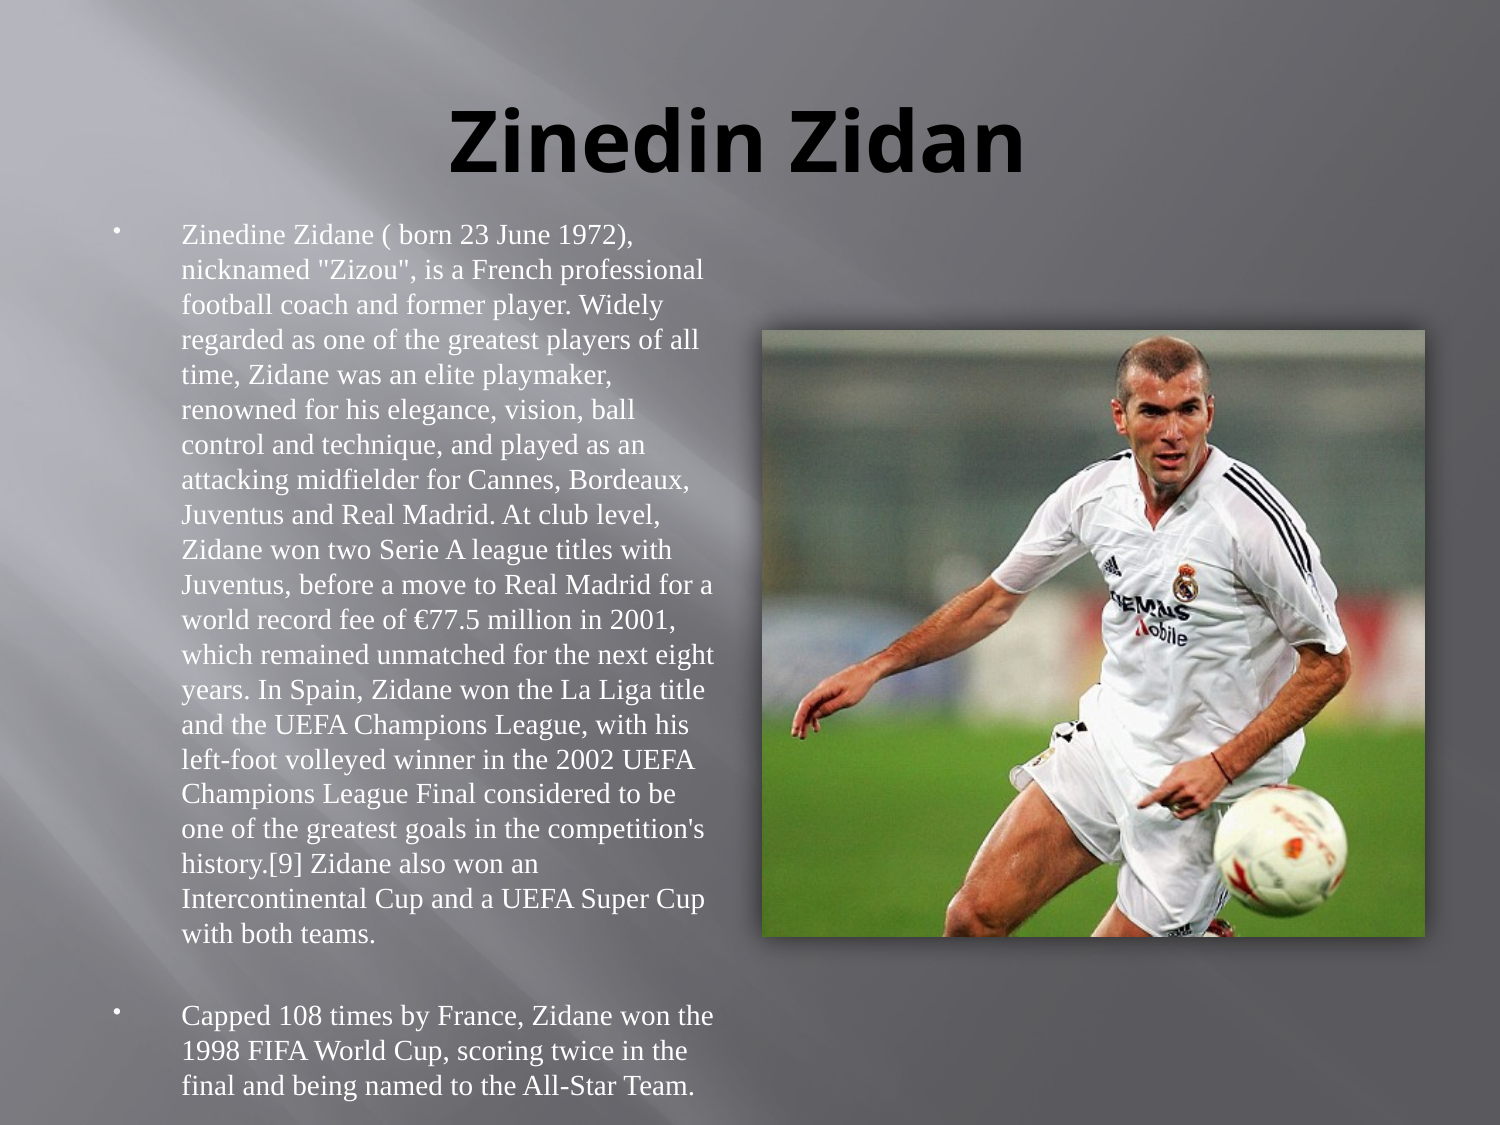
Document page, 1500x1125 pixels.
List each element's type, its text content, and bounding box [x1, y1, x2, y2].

title Zinedin Zidan [75, 45, 1425, 233]
list Zinedine Zidane ( born 23 June 1972), nicknamed "Zizou", is a French professional football coach and former player. Widely regarded as one of the greatest players of all time, Zidane was an elite playmaker, renowned for his elegance, vision, ball control and technique, and played as an attacking midfielder for Cannes, Bordeaux, Juventus and Real Madrid. At club level, Zidane won two Serie A league titles with Juventus, before a move to Real Madrid for a world record fee of €77.5 million in 2001, which remained unmatched for the next eight years. In Spain, Zidane won the La Liga title and the UEFA Champions League, with his left-foot volleyed winner in the 2002 UEFA Champions League Final considered to be one of the greatest goals in the competition's history.[9] Zidane also won an Intercontinental Cup and a UEFA Super Cup with both teams. Capped 108 times by France, Zidane won the 1998 FIFA World Cup, scoring twice in the final and being named to the All-Star Team. [76, 208, 740, 951]
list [762, 330, 1426, 937]
